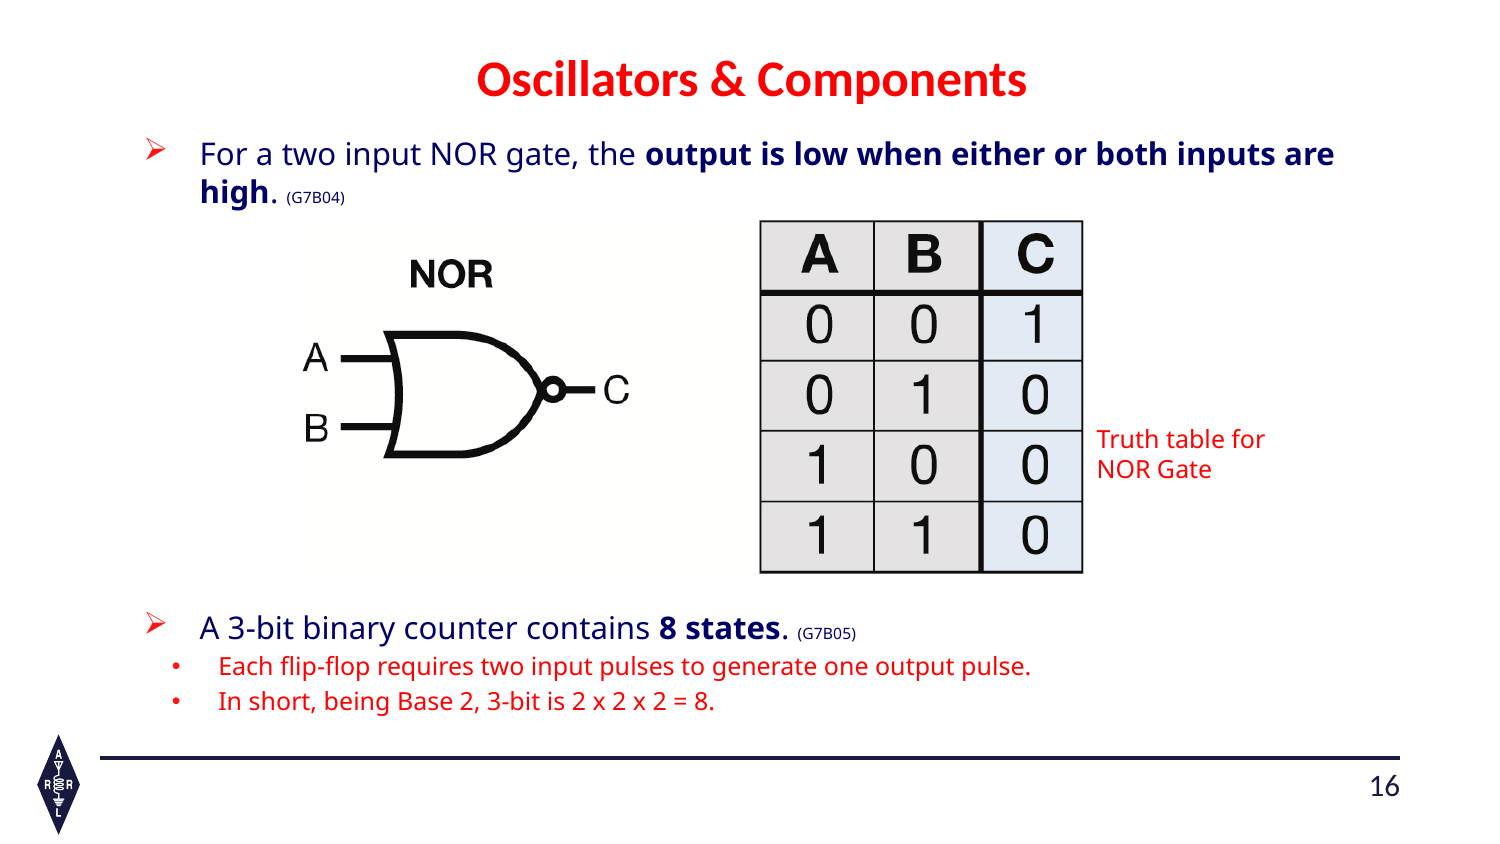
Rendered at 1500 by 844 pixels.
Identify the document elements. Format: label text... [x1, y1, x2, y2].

title Oscillators & Components [220, 39, 1284, 113]
text_box Truth table for NOR Gate [1086, 418, 1299, 490]
slide_number 16 [1302, 761, 1400, 807]
picture [37, 734, 80, 835]
text_box For a two input NOR gate, the output is low when either or both inputs are high. (G7B04) A 3-bit binary counter contains 8 states. (G7B05) Each flip-flop requires two input pulses to generate one output pulse. In short, being Base 2, 3-bit is 2 x 2 x 2 = 8. [128, 127, 1366, 767]
picture [301, 212, 1086, 575]
